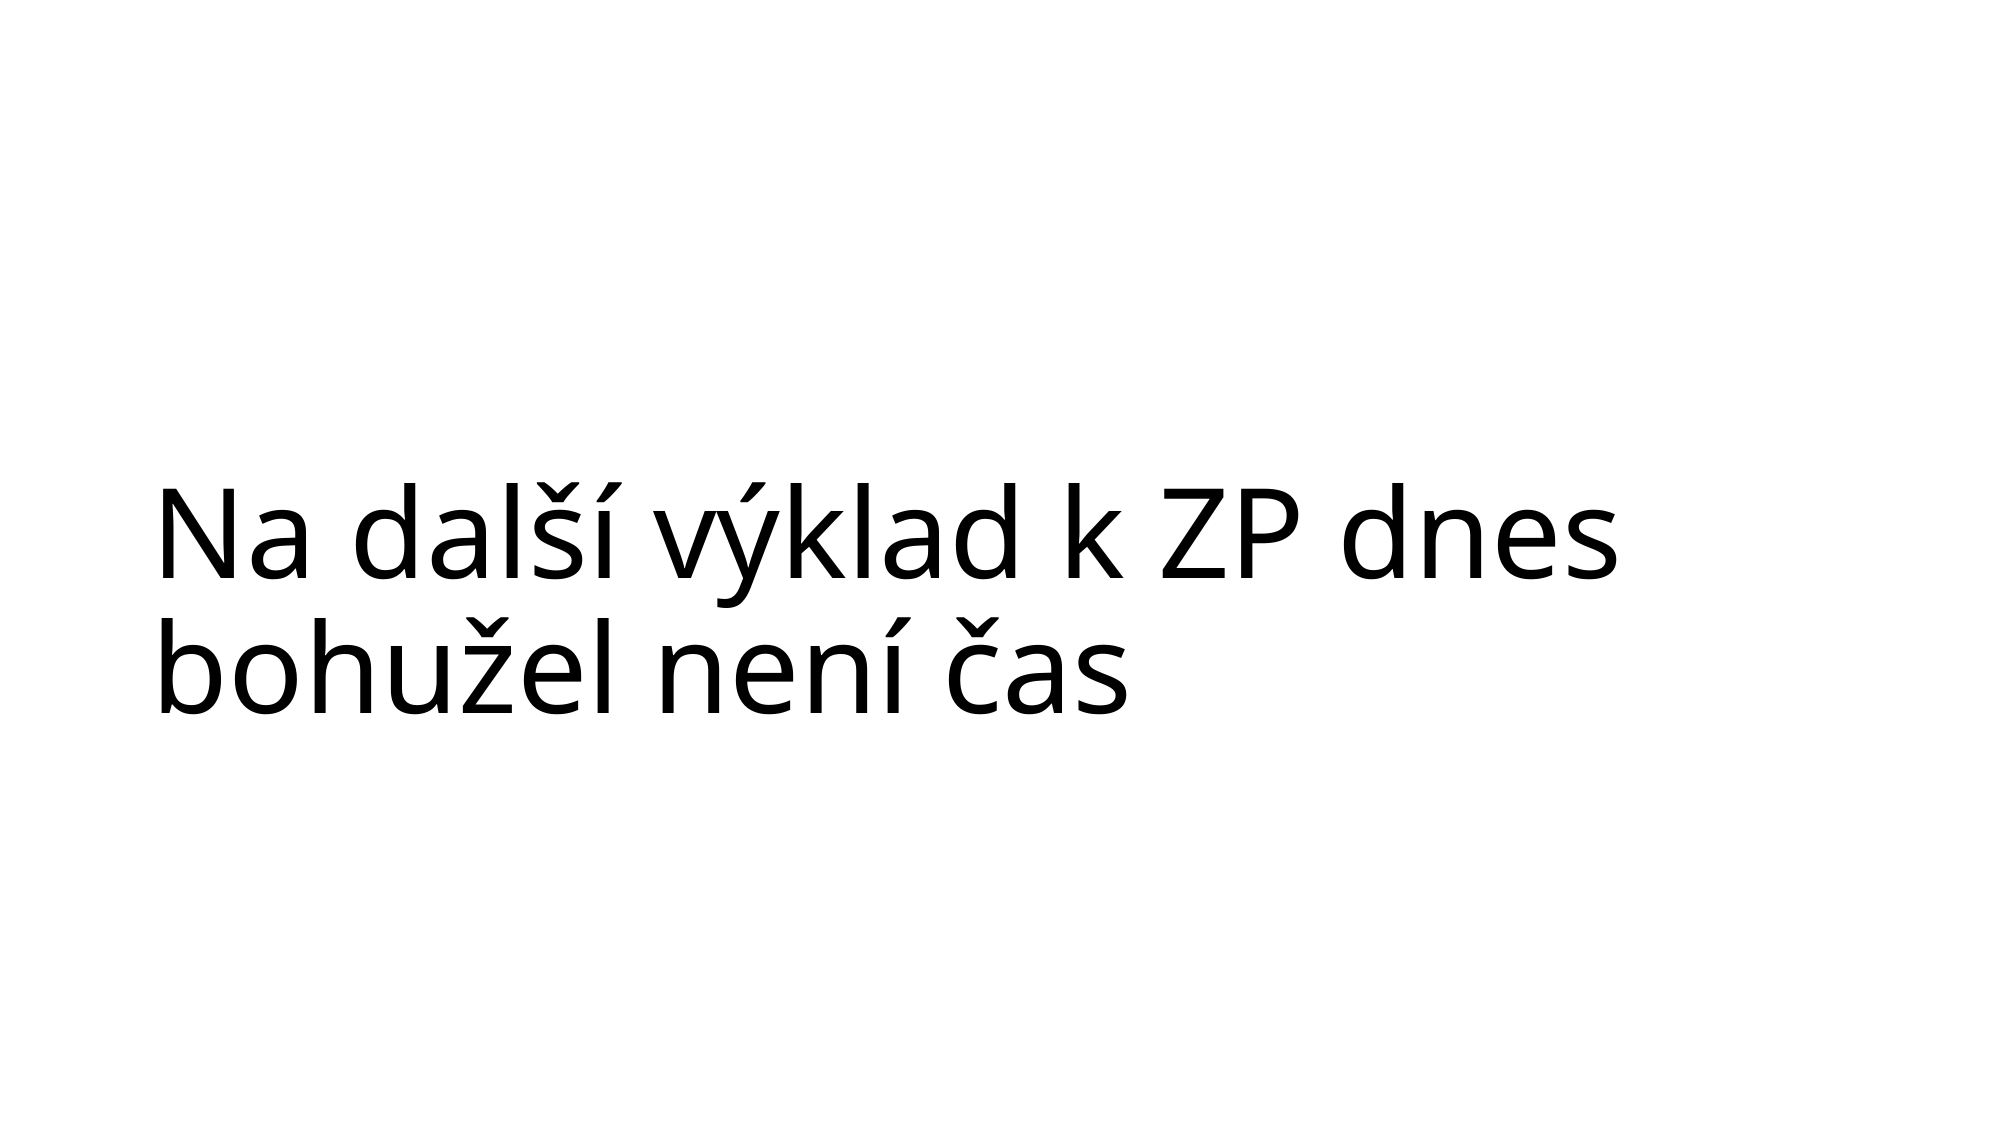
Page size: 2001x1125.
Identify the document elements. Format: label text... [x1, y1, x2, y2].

title Na další výklad k ZP dnes bohužel není čas [136, 280, 1862, 749]
